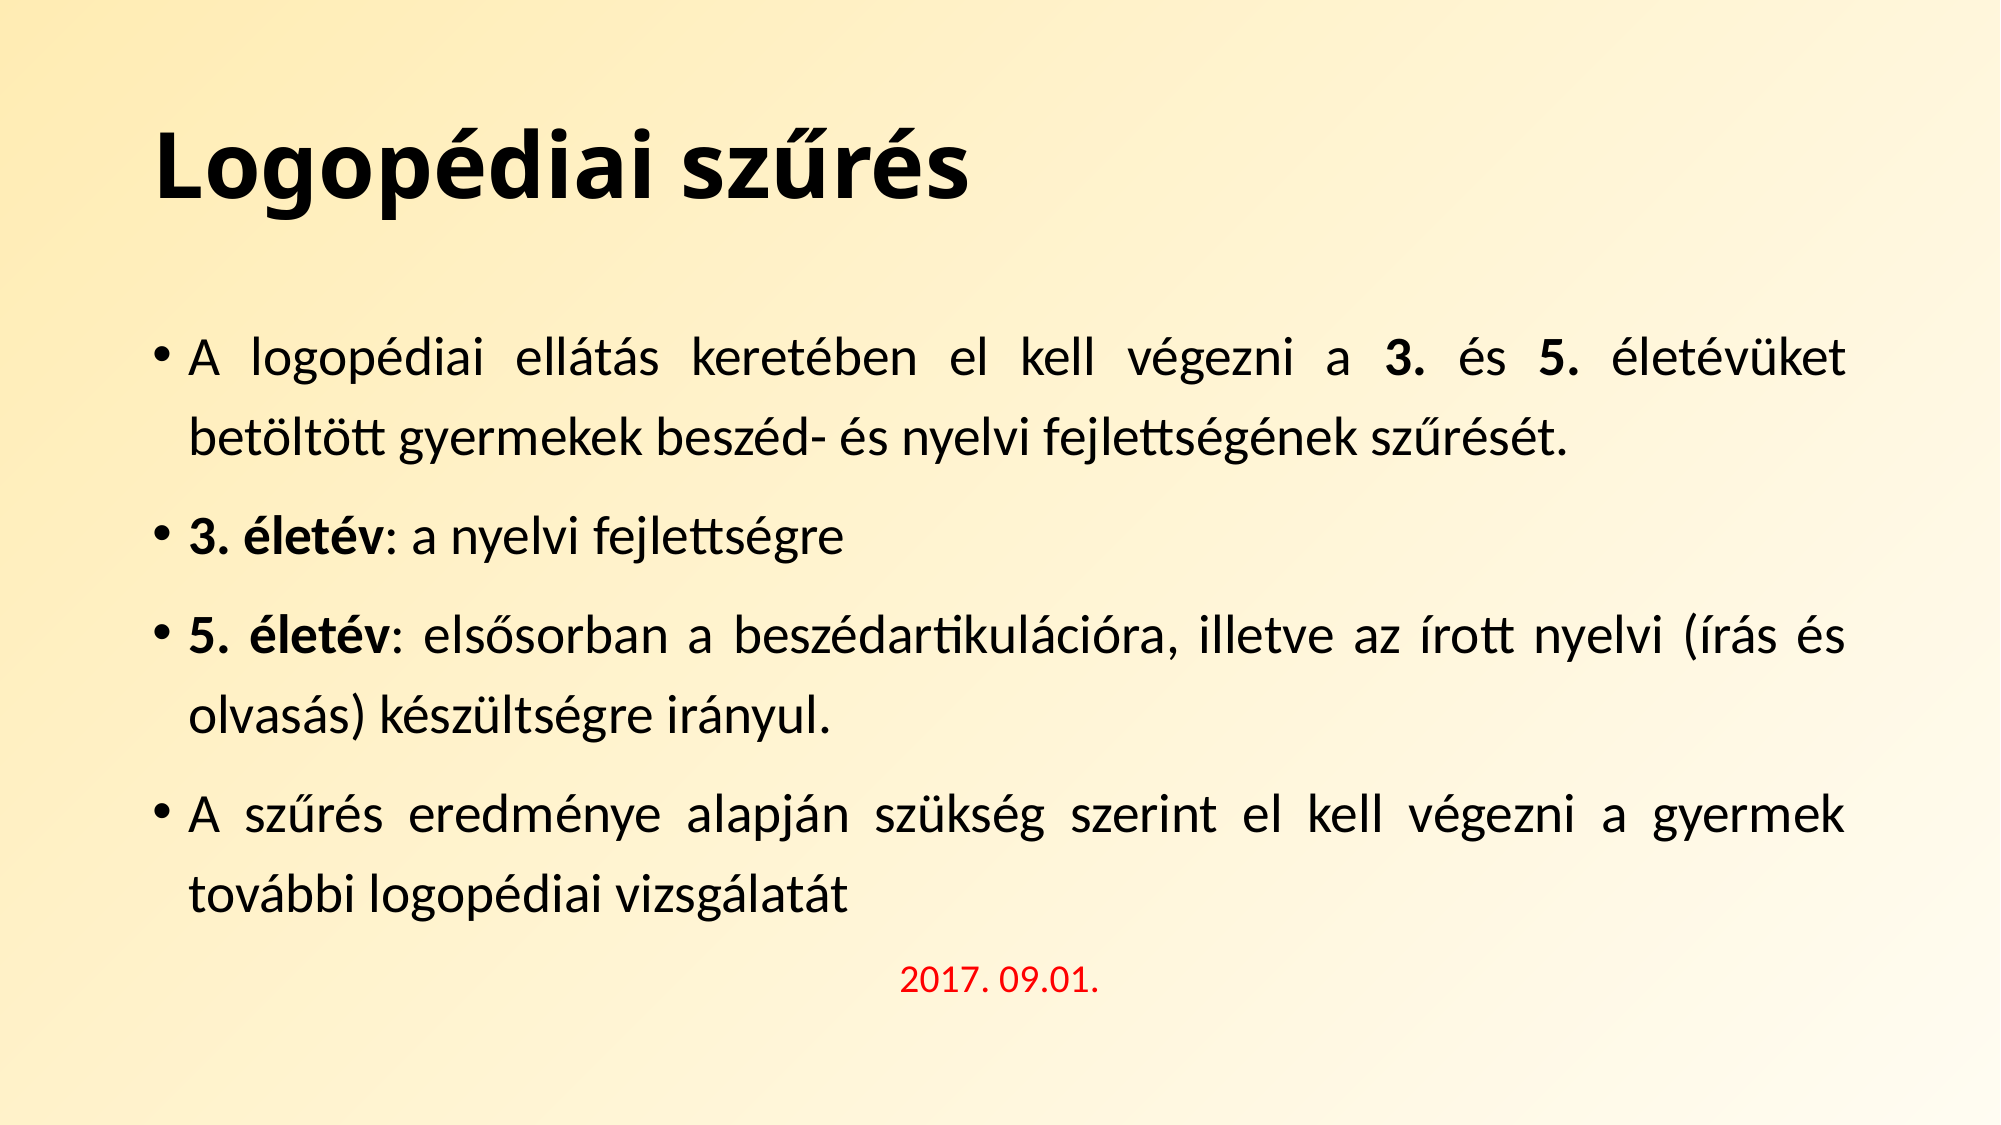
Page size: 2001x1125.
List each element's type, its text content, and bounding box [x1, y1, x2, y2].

list A logopédiai ellátás keretében el kell végezni a 3. és 5. életévüket betöltött gyermekek beszéd- és nyelvi fejlettségének szűrését. 3. életév: a nyelvi fejlettségre 5. életév: elsősorban a beszédartikulációra, illetve az írott nyelvi (írás és olvasás) készültségre irányul. A szűrés eredménye alapján szükség szerint el kell végezni a gyermek további logopédiai vizsgálatát 2017. 09.01. [137, 299, 1863, 1014]
title Logopédiai szűrés [137, 59, 1863, 278]
